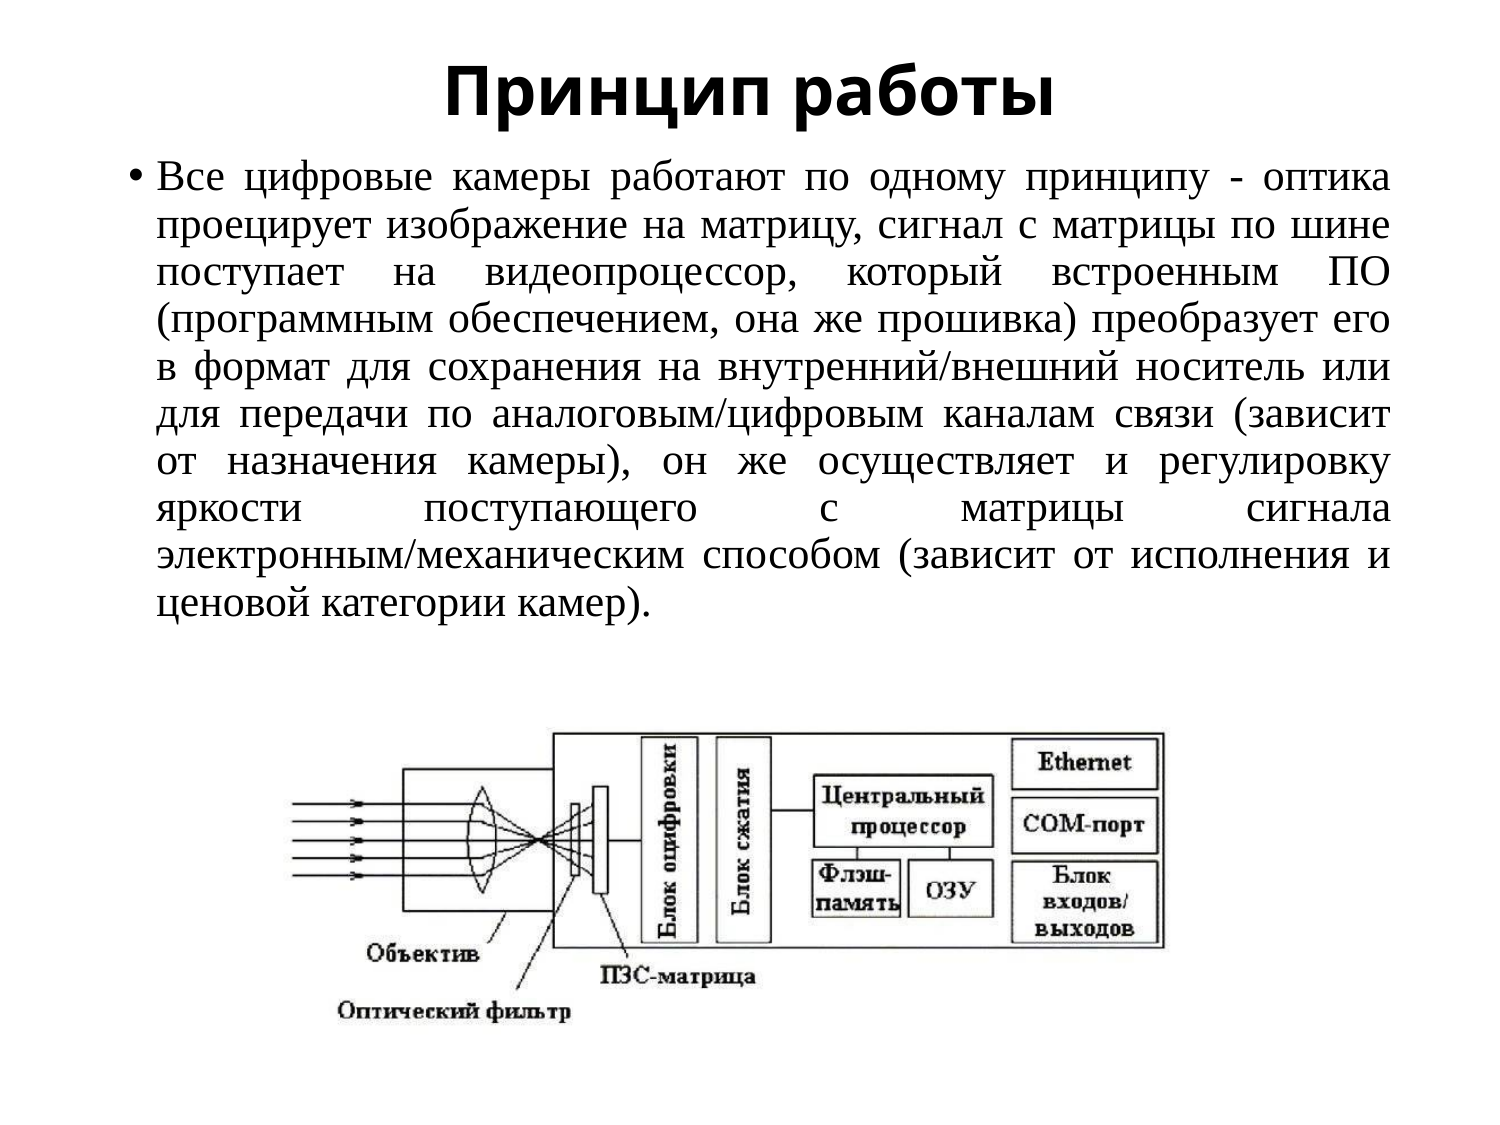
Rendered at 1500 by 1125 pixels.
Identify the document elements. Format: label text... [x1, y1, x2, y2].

picture [238, 709, 1197, 1078]
list Все цифровые камеры работают по одному принципу - оптика проецирует изображение на матрицу, сигнал с матрицы по шине поступает на видеопроцессор, который встроенным ПО (программным обеспечением, она же прошивка) преобразует его в формат для сохранения на внутренний/внешний носитель или для передачи по аналоговым/цифровым каналам связи (зависит от назначения камеры), он же осуществляет и регулировку яркости поступающего с матрицы сигнала электронным/механическим способом (зависит от исполнения и ценовой категории камер). [113, 145, 1408, 860]
title Принцип работы [103, 40, 1397, 146]
